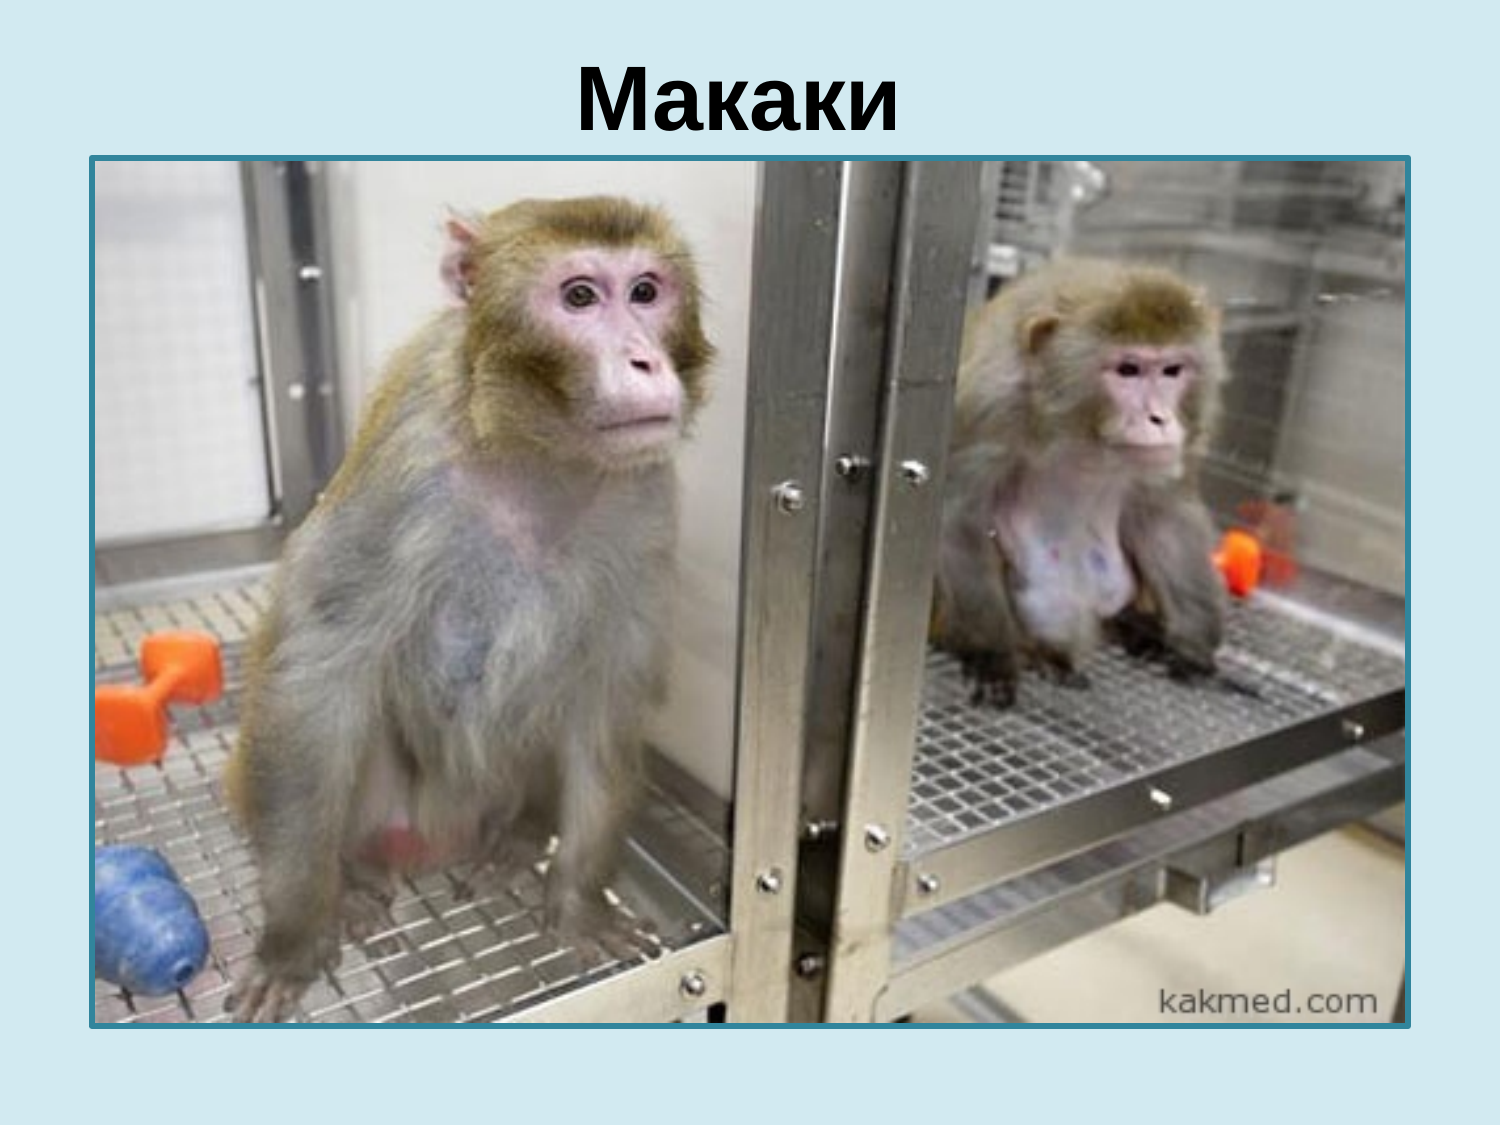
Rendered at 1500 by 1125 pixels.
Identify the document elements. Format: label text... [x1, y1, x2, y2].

picture [94, 160, 1406, 1024]
title Макаки [76, 0, 1427, 188]
